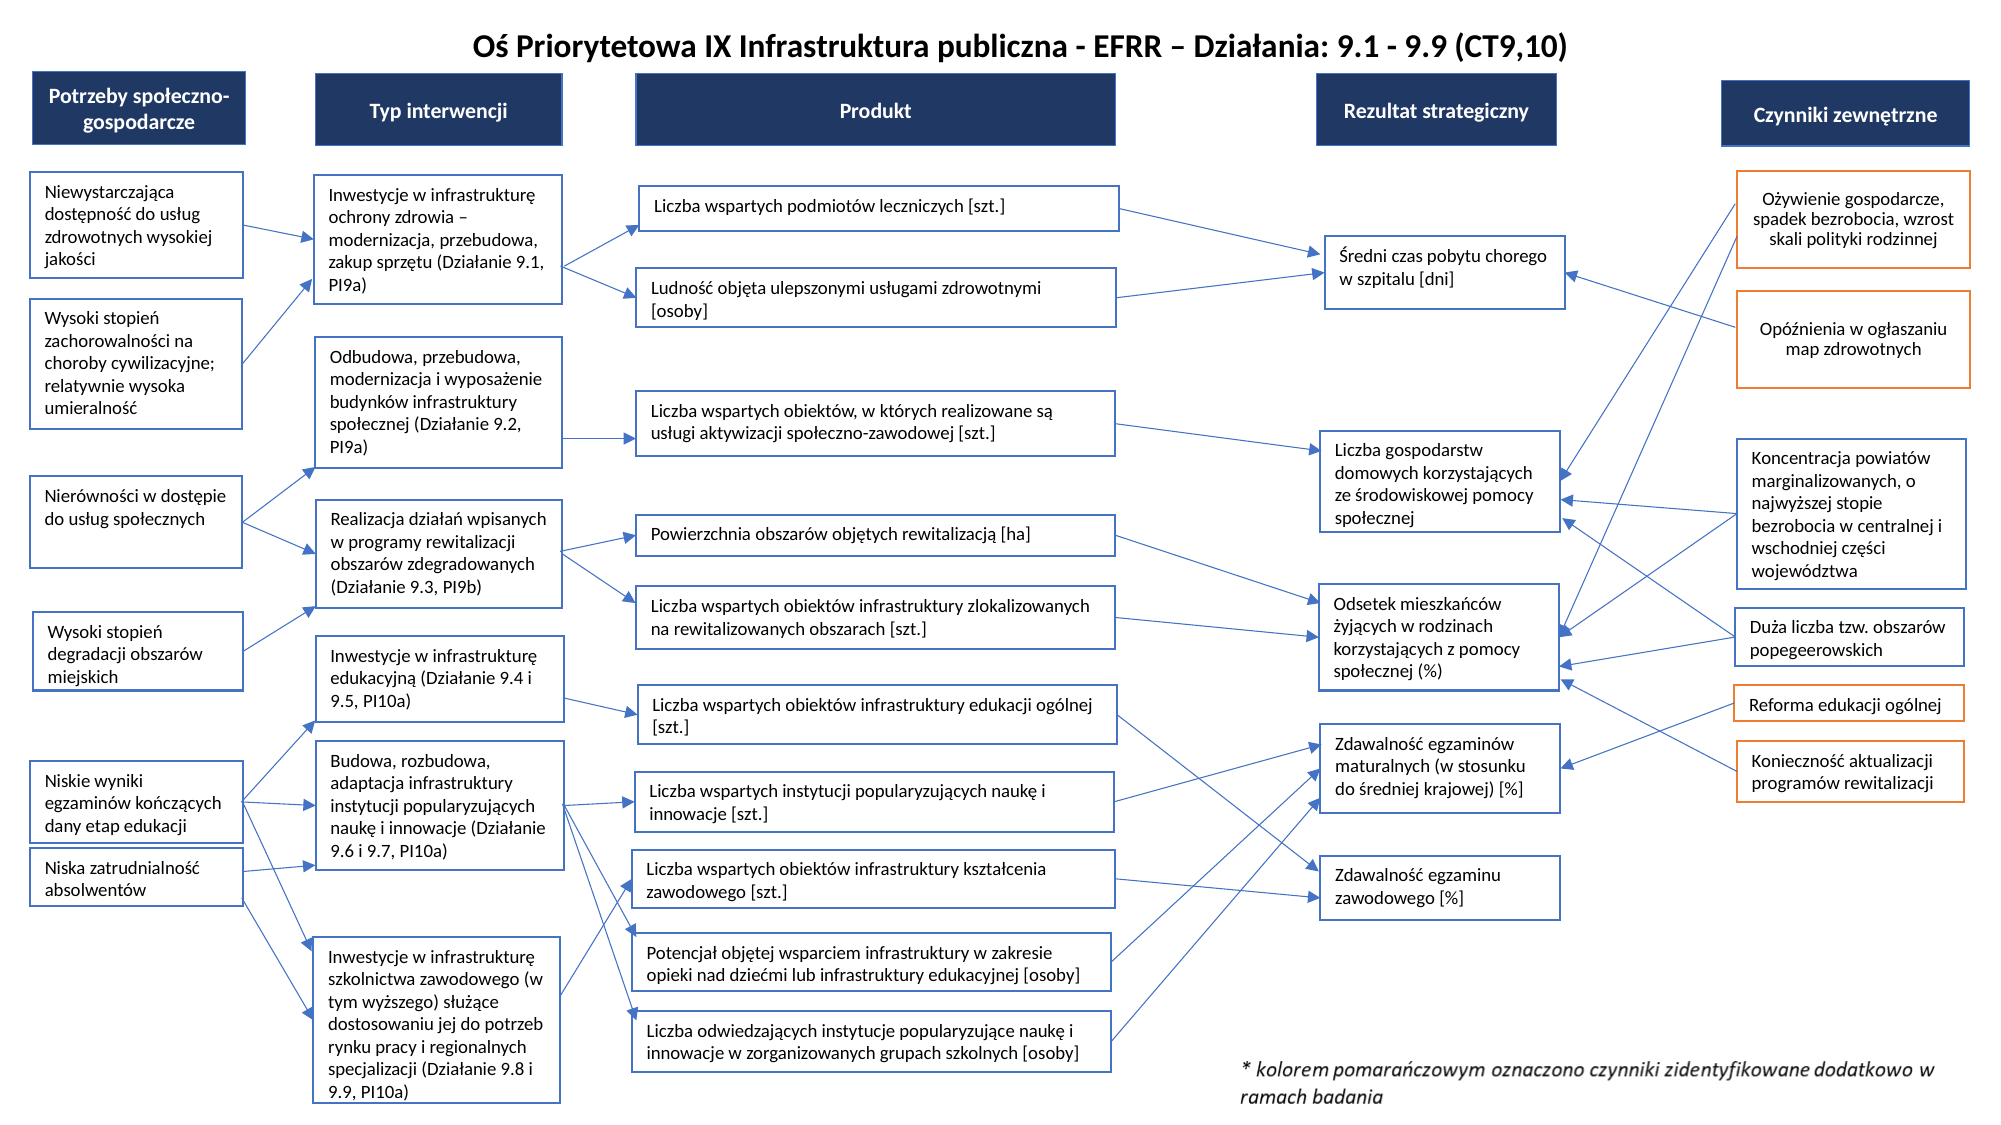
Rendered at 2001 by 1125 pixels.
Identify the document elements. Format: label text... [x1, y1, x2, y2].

text_box Liczba wspartych obiektów infrastruktury edukacji ogólnej [szt.] [637, 684, 1118, 745]
text_box Zdawalność egzaminów maturalnych (w stosunku do średniej krajowej) [%] [1319, 723, 1561, 814]
text_box Liczba odwiedzających instytucje popularyzujące naukę i innowacje w zorganizowanych grupach szkolnych [osoby] [631, 1010, 1112, 1073]
text_box Realizacja działań wpisanych w programy rewitalizacji obszarów zdegradowanych (Działanie 9.3, PI9b) [315, 499, 563, 609]
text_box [1115, 272, 1325, 298]
text_box Opóźnienia w ogłaszaniu map zdrowotnych [1737, 290, 1971, 389]
text_box Potrzeby społeczno-gospodarcze [32, 71, 246, 145]
text_box Reforma edukacji ogólnej [1737, 684, 1965, 722]
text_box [562, 803, 637, 1021]
text_box Oś Priorytetowa IX Infrastruktura publiczna - EFRR – Działania: 9.1 - 9.9 (CT9,10) [262, 16, 1780, 72]
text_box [560, 535, 636, 552]
text_box Średni czas pobytu chorego w szpitalu [dni] [1324, 235, 1560, 310]
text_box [1111, 962, 1321, 1042]
text_box Wysoki stopień degradacji obszarów miejskich [32, 611, 244, 692]
text_box Duża liczba tzw. obszarów popegeerowskich [1736, 607, 1965, 667]
text_box Liczba gospodarstw domowych korzystających ze środowiskowej pomocy społecznej [1319, 430, 1559, 533]
text_box Ludność objęta ulepszonymi usługami zdrowotnymi [osoby] [635, 267, 1117, 328]
text_box Inwestycje w infrastrukturę szkolnictwa zawodowego (w tym wyższego) służące dostosowaniu jej do potrzeb rynku pracy i regionalnych specjalizacji (Działanie 9.8 i 9.9, PI10a) [312, 936, 561, 1104]
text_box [1115, 423, 1322, 451]
text_box Produkt [635, 73, 1116, 146]
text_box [1115, 535, 1321, 604]
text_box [242, 278, 313, 364]
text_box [1564, 272, 1736, 328]
text_box Rezultat strategiczny [1316, 73, 1557, 146]
text_box Ożywienie gospodarcze, spadek bezrobocia, wzrost skali polityki rodzinnej [1736, 170, 1971, 269]
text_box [242, 523, 316, 554]
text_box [1562, 518, 1736, 637]
text_box Czynniki zewnętrzne [1721, 80, 1970, 147]
text_box Koncentracja powiatów marginalizowanych, o najwyższej stopie bezrobocia w centralnej i wschodniej części województwa [1737, 438, 1967, 590]
text_box Konieczność aktualizacji programów rewitalizacji [1736, 740, 1965, 803]
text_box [1118, 208, 1321, 255]
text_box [1117, 714, 1319, 872]
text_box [241, 720, 316, 803]
text_box Odbudowa, przebudowa, modernizacja i wyposażenie budynków infrastruktury społecznej (Działanie 9.2, PI9a) [314, 336, 563, 469]
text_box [1560, 679, 1737, 772]
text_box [1559, 236, 1737, 513]
text_box Typ interwencji [315, 73, 563, 146]
text_box Niewystarczająca dostępność do usług zdrowotnych wysokiej jakości [29, 171, 244, 279]
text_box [1558, 637, 1736, 667]
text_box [1111, 768, 1321, 962]
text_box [242, 801, 316, 806]
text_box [241, 897, 314, 1021]
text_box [564, 224, 640, 267]
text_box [242, 224, 314, 240]
text_box Inwestycje w infrastrukturę ochrony zdrowia – modernizacja, przebudowa, zakup sprzętu (Działanie 9.1, PI9a) [313, 174, 563, 305]
text_box Liczba wspartych instytucji popularyzujących naukę i innowacje [szt.] [634, 771, 1111, 833]
text_box Liczba wspartych obiektów, w których realizowane są usługi aktywizacji społeczno-zawodowej [szt.] [635, 390, 1116, 457]
text_box Liczba wspartych obiektów infrastruktury kształcenia zawodowego [szt.] [637, 849, 1111, 909]
text_box Inwestycje w infrastrukturę edukacyjną (Działanie 9.4 i 9.5, PI10a) [315, 635, 565, 723]
text_box Wysoki stopień zachorowalności na choroby cywilizacyjne; relatywnie wysoka umieralność [29, 298, 243, 430]
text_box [1115, 617, 1319, 638]
text_box Odsetek mieszkańców żyjących w rodzinach korzystających z pomocy społecznej (%) [1318, 583, 1560, 692]
text_box Nierówności w dostępie do usług społecznych [29, 475, 243, 569]
text_box Niska zatrudnialność absolwentów [29, 847, 242, 907]
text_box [1560, 203, 1736, 236]
text_box Powierzchnia obszarów objętych rewitalizacją [ha] [635, 514, 1116, 557]
text_box Zdawalność egzaminu zawodowego [%] [1321, 855, 1561, 921]
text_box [1559, 513, 1737, 638]
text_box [562, 553, 636, 604]
text_box Liczba wspartych obiektów infrastruktury zlokalizowanych na rewitalizowanych obszarach [szt.] [635, 585, 1116, 650]
text_box Liczba wspartych podmiotów leczniczych [szt.] [638, 185, 1120, 232]
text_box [242, 466, 316, 523]
text_box Potencjał objętej wsparciem infrastruktury w zakresie opieki nad dziećmi lub infrastruktury edukacyjnej [osoby] [637, 932, 1111, 992]
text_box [242, 806, 312, 952]
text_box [560, 266, 637, 298]
text_box Budowa, rozbudowa, adaptacja infrastruktury instytucji popularyzujących naukę i innowacje (Działanie 9.6 i 9.7, PI10a) [315, 740, 565, 871]
text_box Niskie wyniki egzaminów kończących dany etap edukacji [29, 760, 242, 844]
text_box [243, 606, 316, 652]
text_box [564, 698, 638, 715]
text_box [1560, 499, 1737, 513]
picture [1225, 1048, 1992, 1123]
